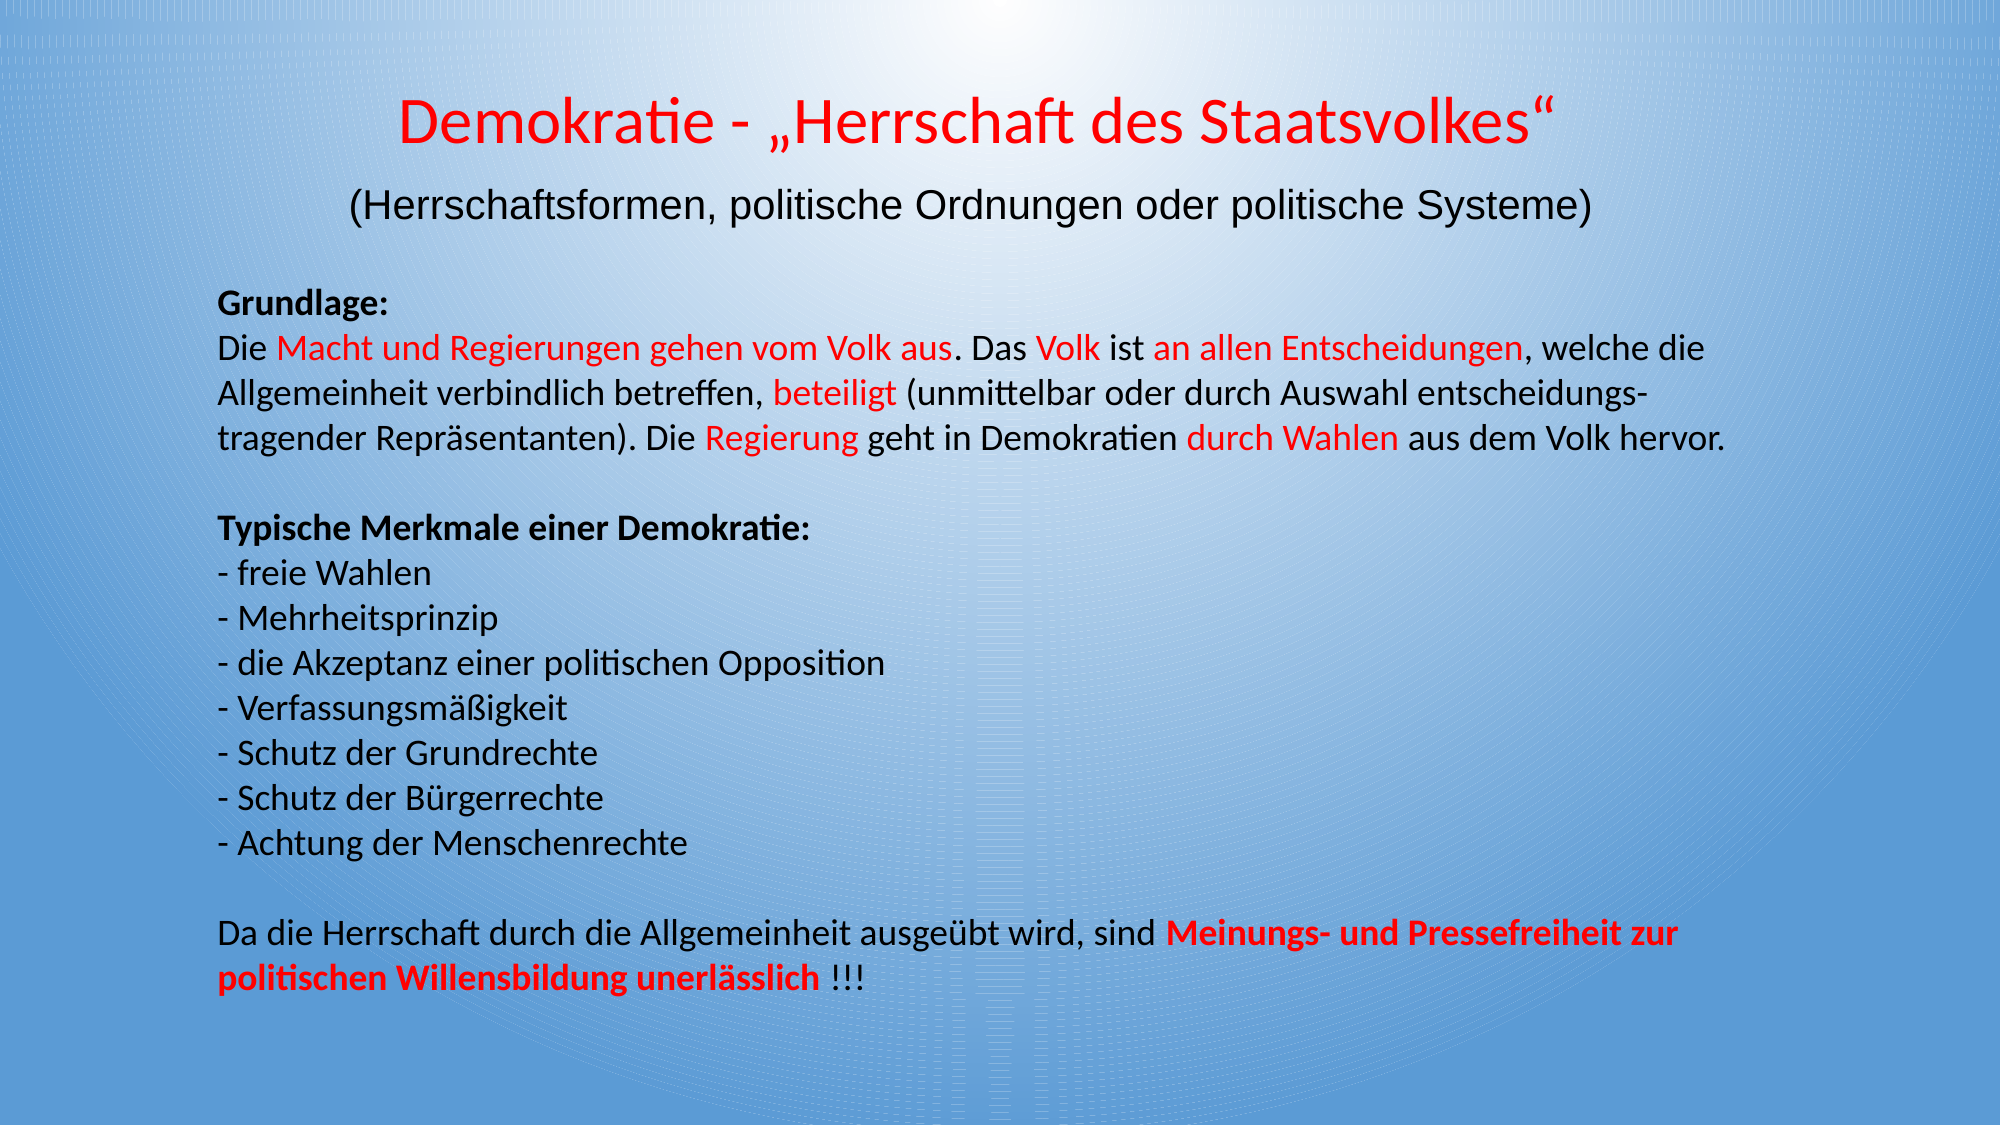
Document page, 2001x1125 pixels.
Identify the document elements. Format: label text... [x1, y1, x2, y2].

text_box Grundlage: Die Macht und Regierungen gehen vom Volk aus. Das Volk ist an allen Entscheidungen, welche die Allgemeinheit verbindlich betreffen, beteiligt (unmittelbar oder durch Auswahl entscheidungs- tragender Repräsentanten). Die Regierung geht in Demokratien durch Wahlen aus dem Volk hervor. Typische Merkmale einer Demokratie: - freie Wahlen - Mehrheitsprinzip - die Akzeptanz einer politischen Opposition - Verfassungsmäßigkeit - Schutz der Grundrechte - Schutz der Bürgerrechte - Achtung der Menschenrechte Da die Herrschaft durch die Allgemeinheit ausgeübt wird, sind Meinungs- und Pressefreiheit zur politischen Willensbildung unerlässlich !!! [202, 271, 1793, 1006]
text_box Demokratie - „Herrschaft des Staatsvolkes“ (Herrschaftsformen, politische Ordnungen oder politische Systeme) [149, 69, 1792, 349]
